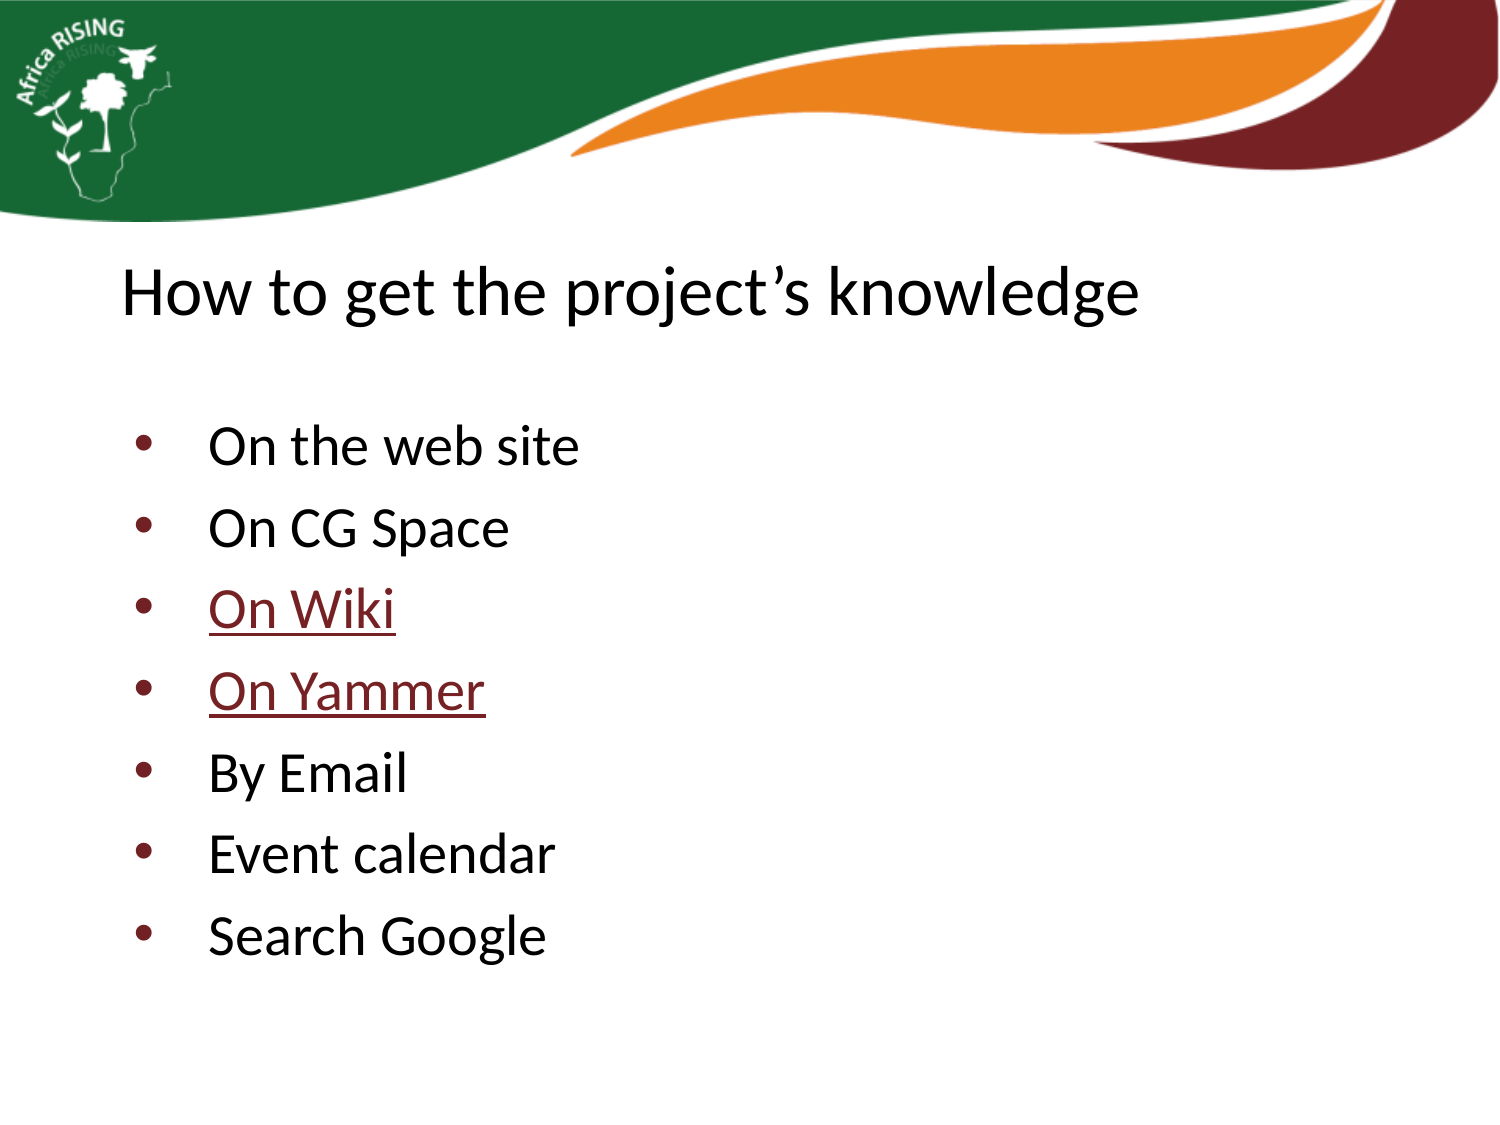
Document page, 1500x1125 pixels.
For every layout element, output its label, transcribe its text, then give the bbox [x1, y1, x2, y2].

picture [0, 0, 1499, 222]
text_box On the web site On CG Space On Wiki On Yammer By Email Event calendar Search Google [99, 399, 1375, 1063]
list How to get the project’s knowledge [87, 237, 1463, 413]
